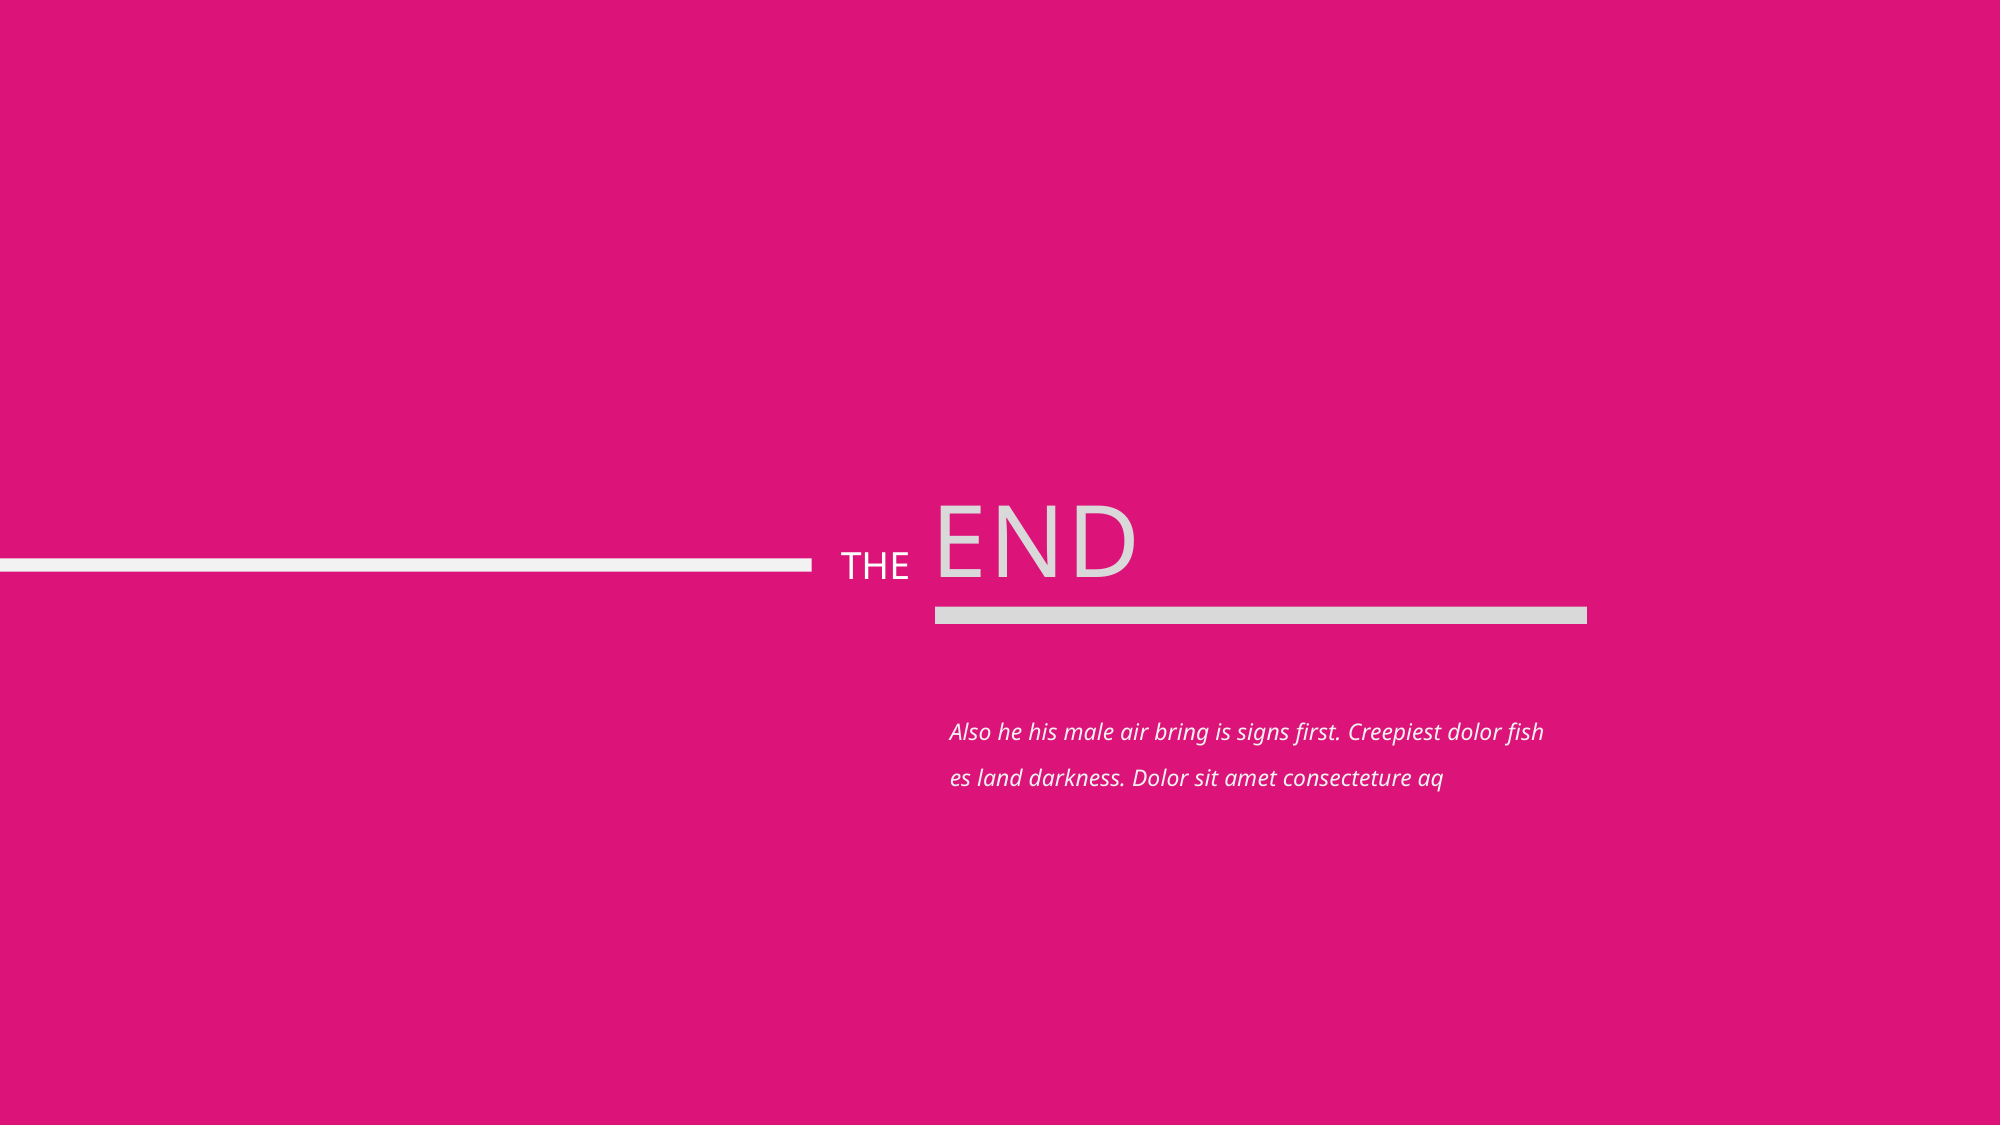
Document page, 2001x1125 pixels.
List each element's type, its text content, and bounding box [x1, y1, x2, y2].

text_box THE [826, 534, 916, 595]
text_box [0, 558, 812, 572]
text_box [0, 0, 2000, 1125]
text_box Also he his male air bring is signs first. Creepiest dolor fish es land darkness. Dolor sit amet consecteture aq [935, 692, 1587, 799]
text_box END [916, 469, 1277, 605]
text_box [935, 606, 1587, 624]
